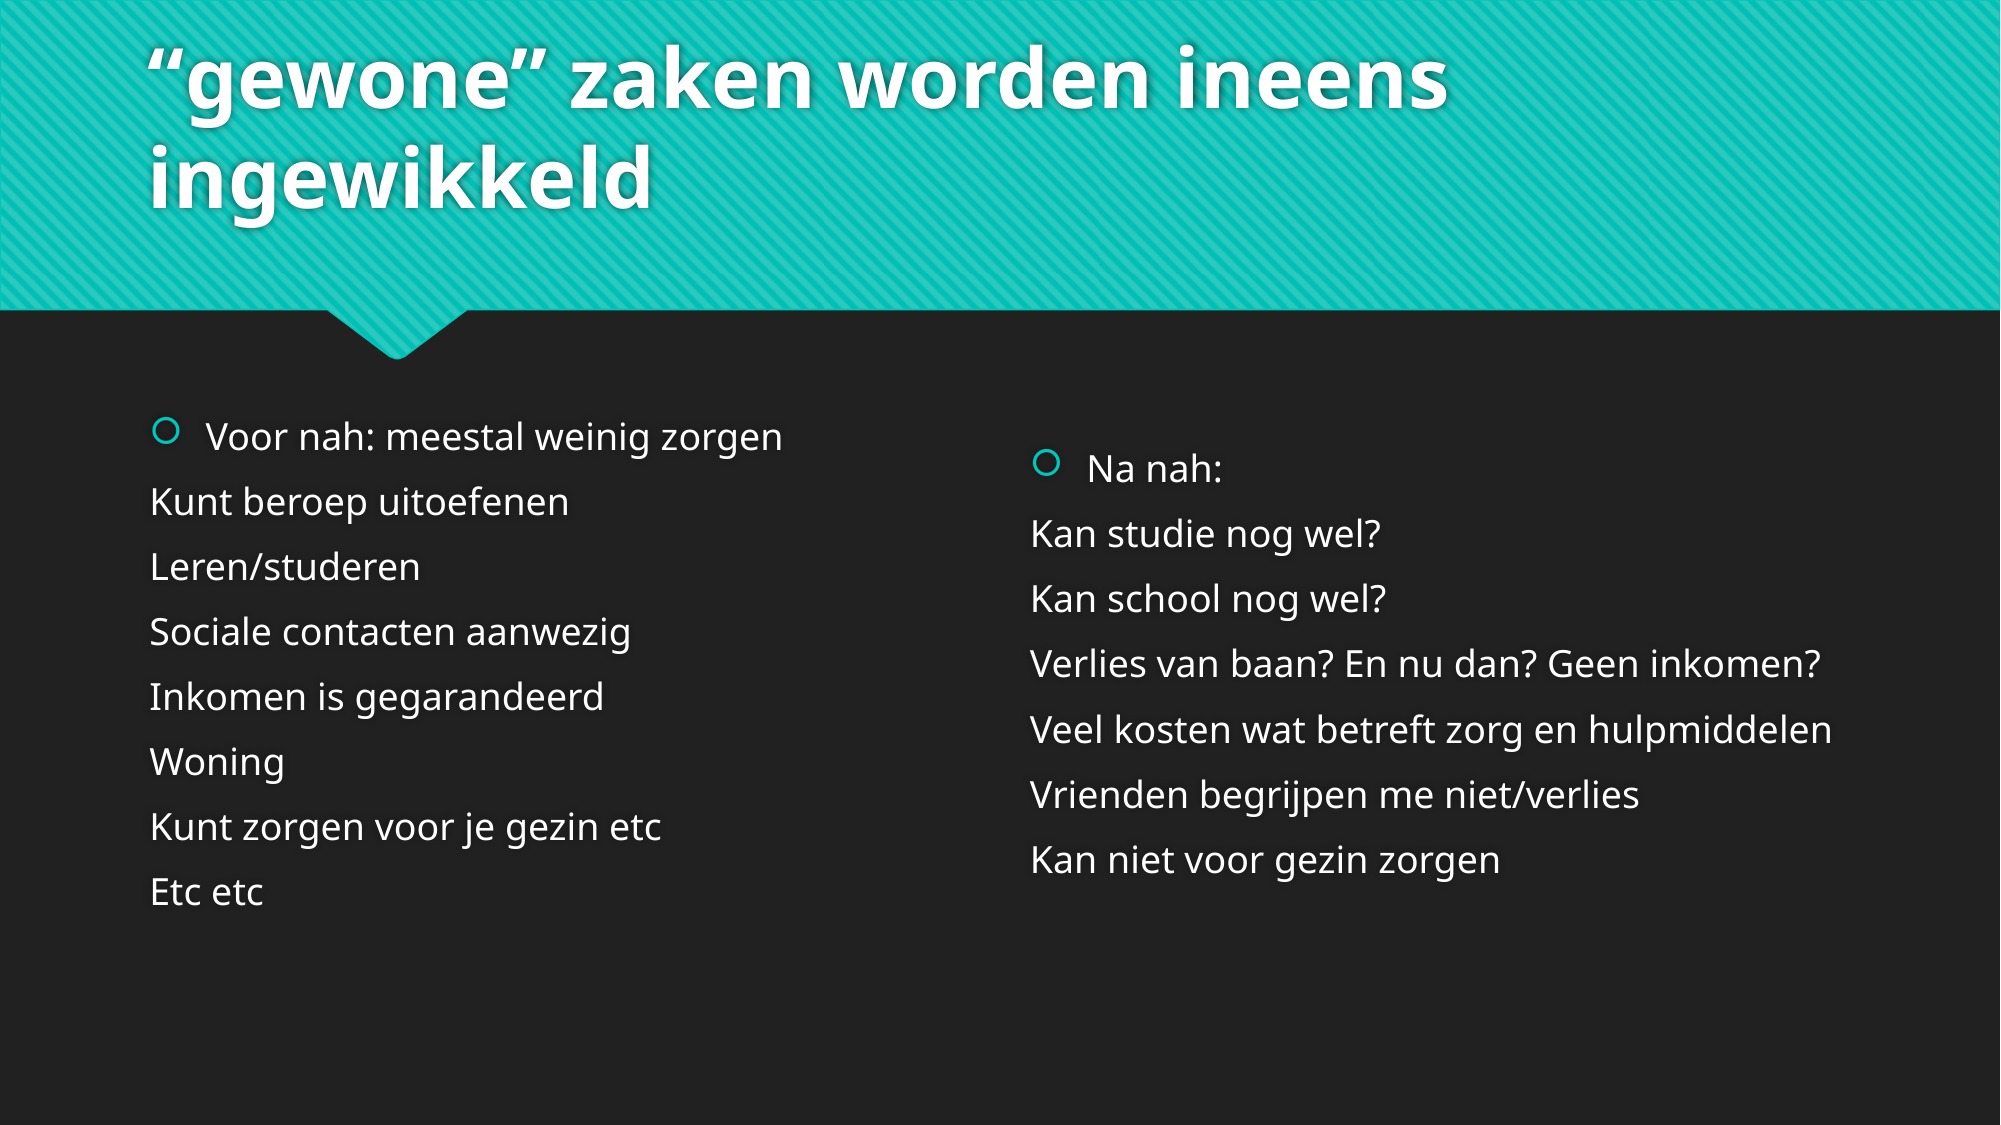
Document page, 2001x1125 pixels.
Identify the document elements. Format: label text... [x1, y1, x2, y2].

list Na nah: Kan studie nog wel? Kan school nog wel? Verlies van baan? En nu dan? Geen inkomen? Veel kosten wat betreft zorg en hulpmiddelen Vrienden begrijpen me niet/verlies Kan niet voor gezin zorgen [1014, 364, 1868, 962]
title “gewone” zaken worden ineens ingewikkeld [132, 73, 1868, 233]
list Voor nah: meestal weinig zorgen Kunt beroep uitoefenen Leren/studeren Sociale contacten aanwezig Inkomen is gegarandeerd Woning Kunt zorgen voor je gezin etc Etc etc [134, 364, 985, 962]
